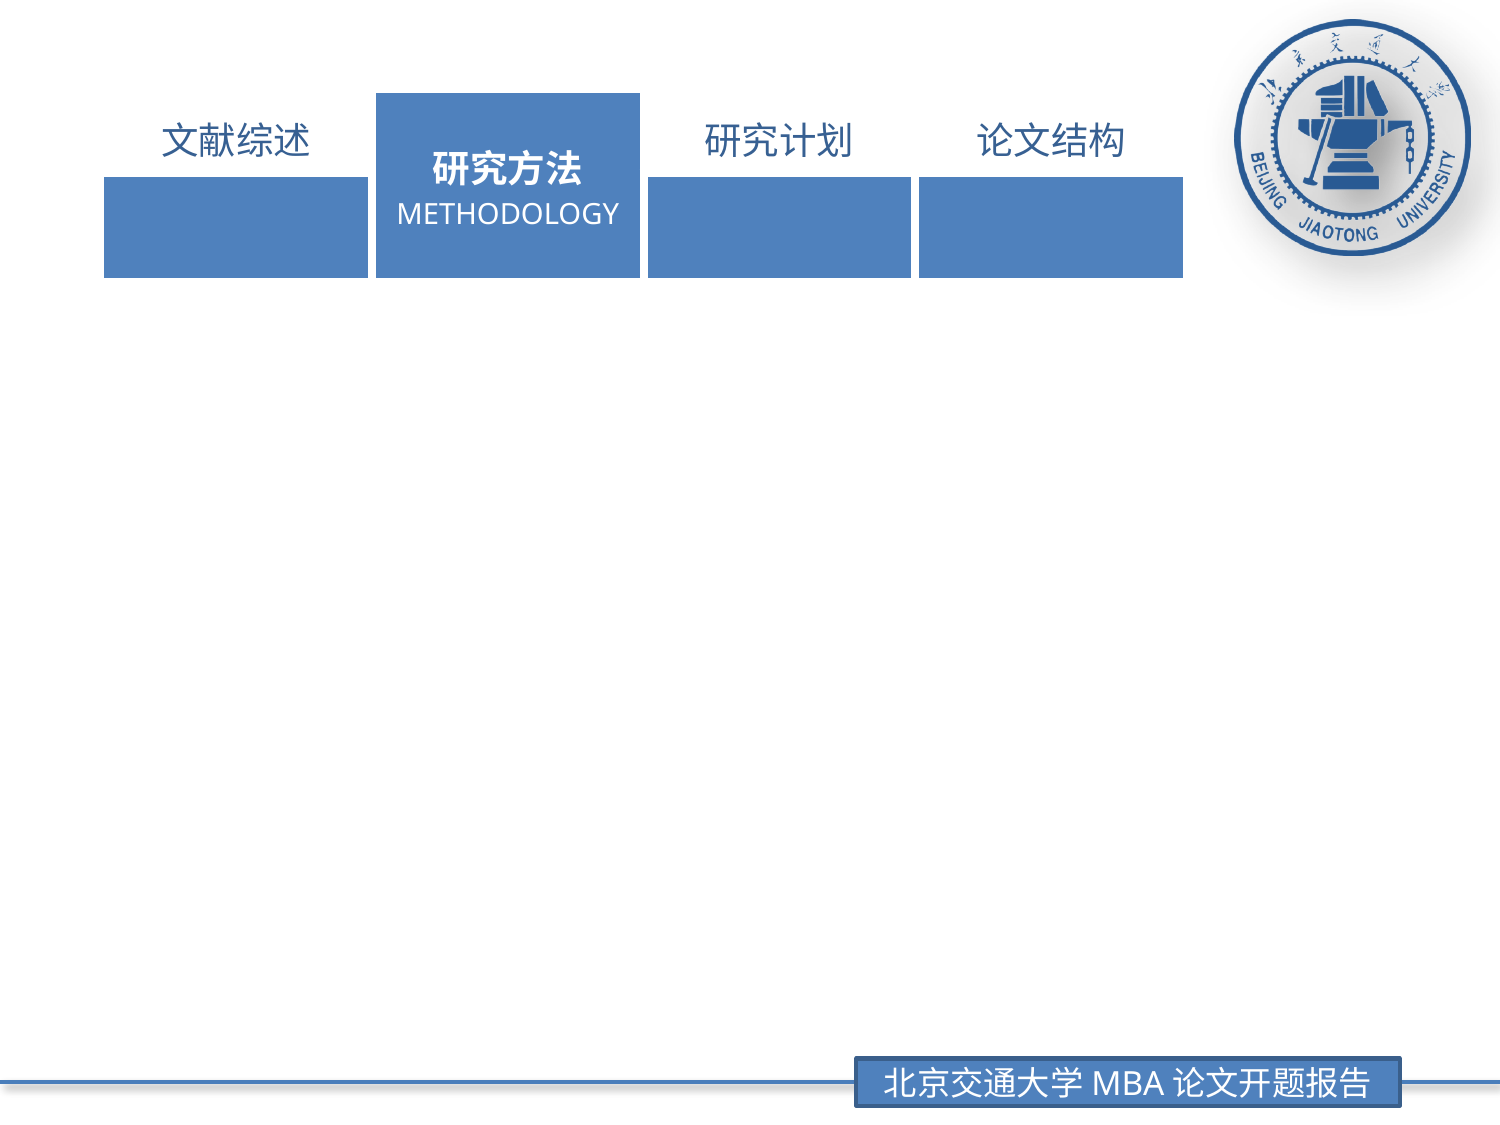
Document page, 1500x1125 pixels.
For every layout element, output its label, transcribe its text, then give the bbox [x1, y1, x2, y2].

table_cell [648, 177, 911, 278]
table_cell [919, 177, 1183, 278]
table_header 研究方法 METHODOLOGY [376, 93, 640, 278]
table_header 文献综述 [104, 93, 368, 169]
table_header 研究计划 [648, 93, 911, 169]
table_cell [104, 177, 368, 278]
table_header 论文结构 [919, 93, 1184, 169]
